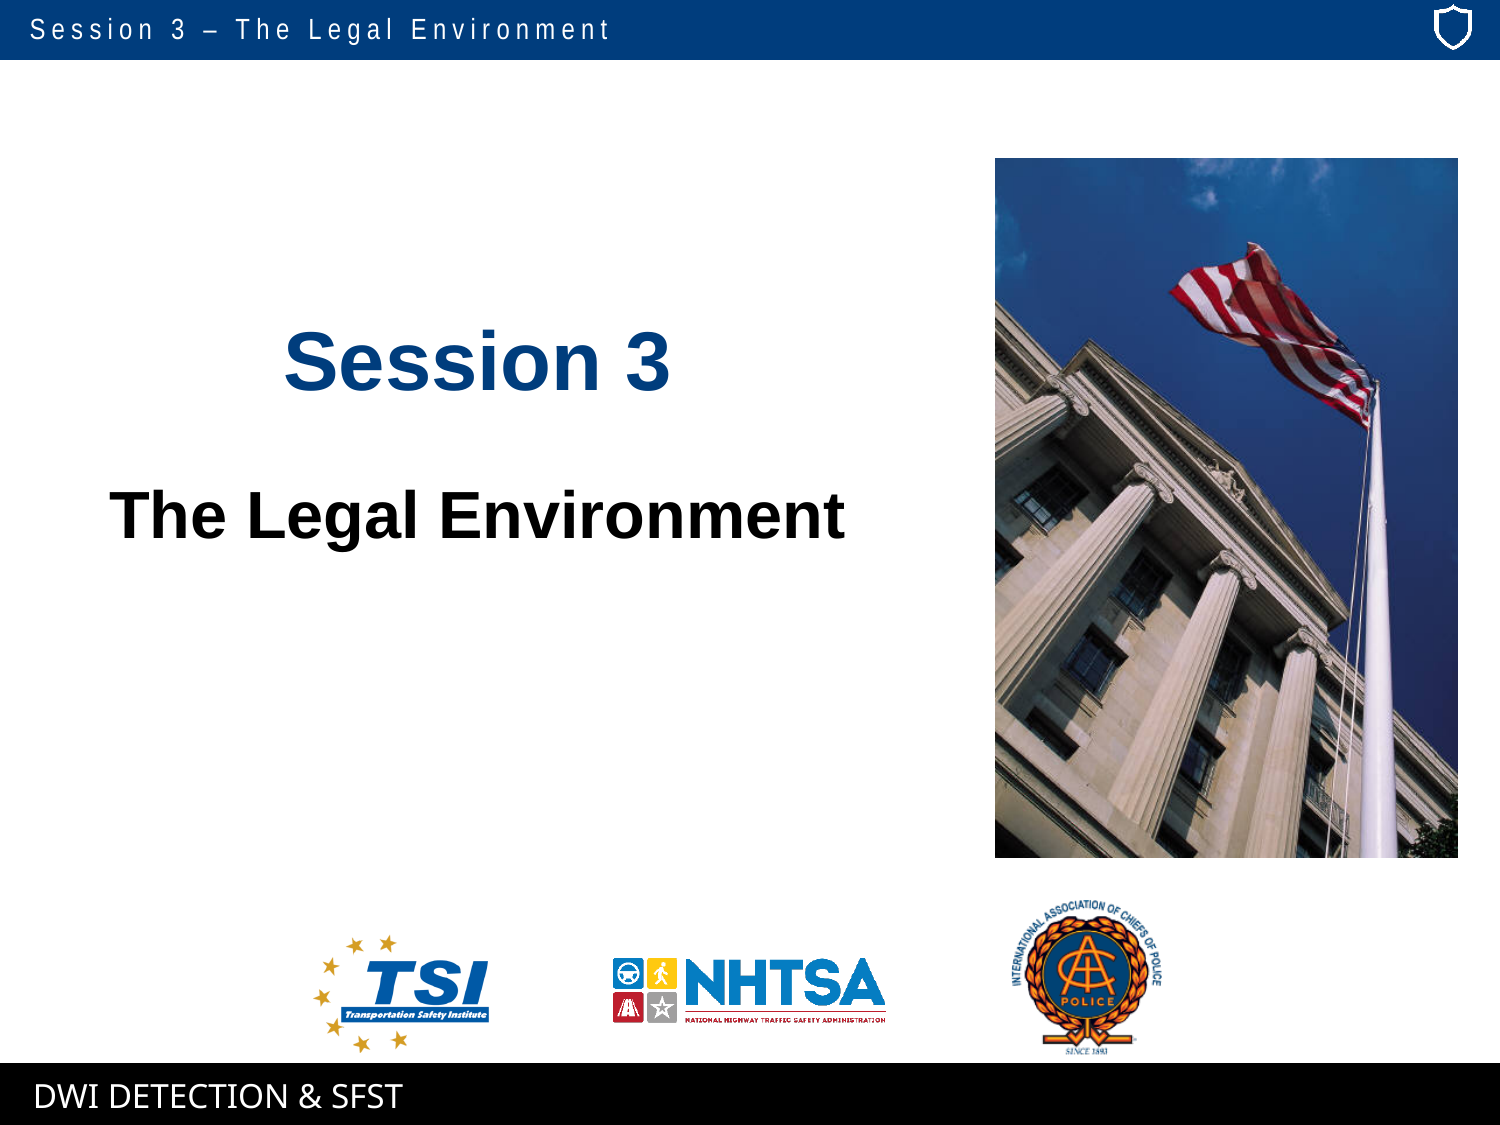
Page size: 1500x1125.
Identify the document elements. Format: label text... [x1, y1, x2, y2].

picture [994, 891, 1178, 1067]
text_box The Legal Environment [69, 464, 886, 753]
picture [613, 958, 887, 1023]
text_box Session 3 [185, 287, 770, 428]
picture [994, 158, 1458, 858]
picture [1434, 4, 1472, 50]
picture [313, 928, 501, 1054]
